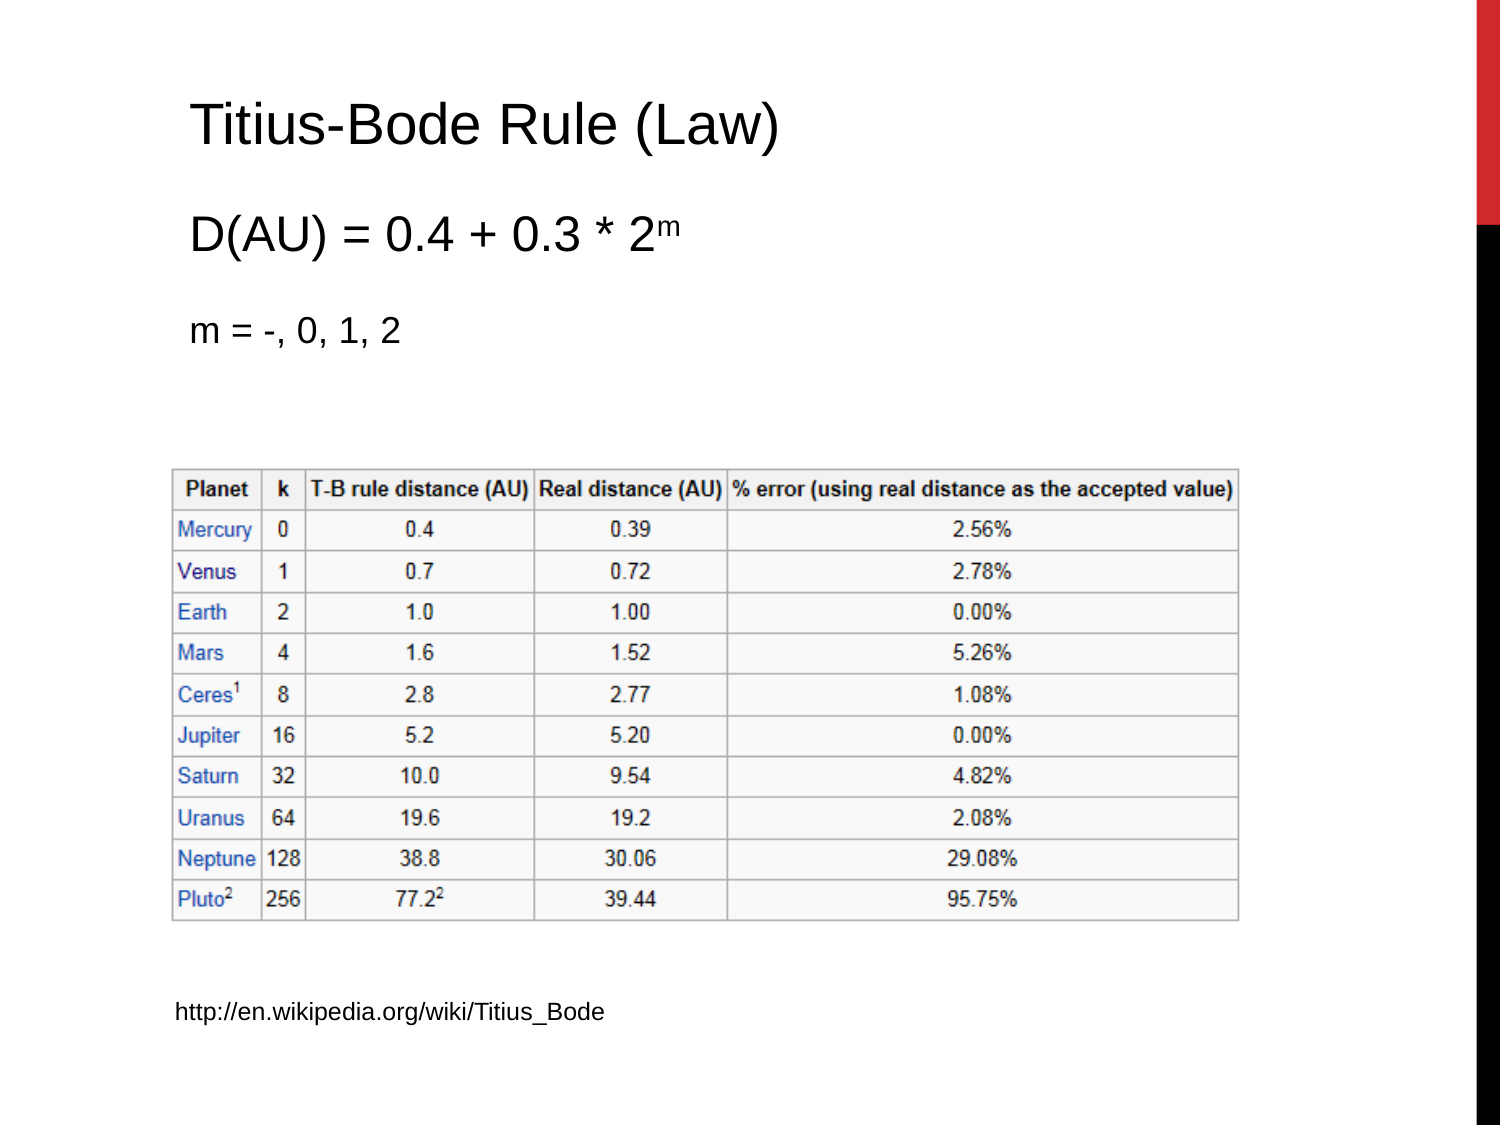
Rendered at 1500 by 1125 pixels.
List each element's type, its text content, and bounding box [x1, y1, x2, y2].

text_box http://en.wikipedia.org/wiki/Titius_Bode [160, 987, 622, 1033]
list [158, 455, 1259, 937]
